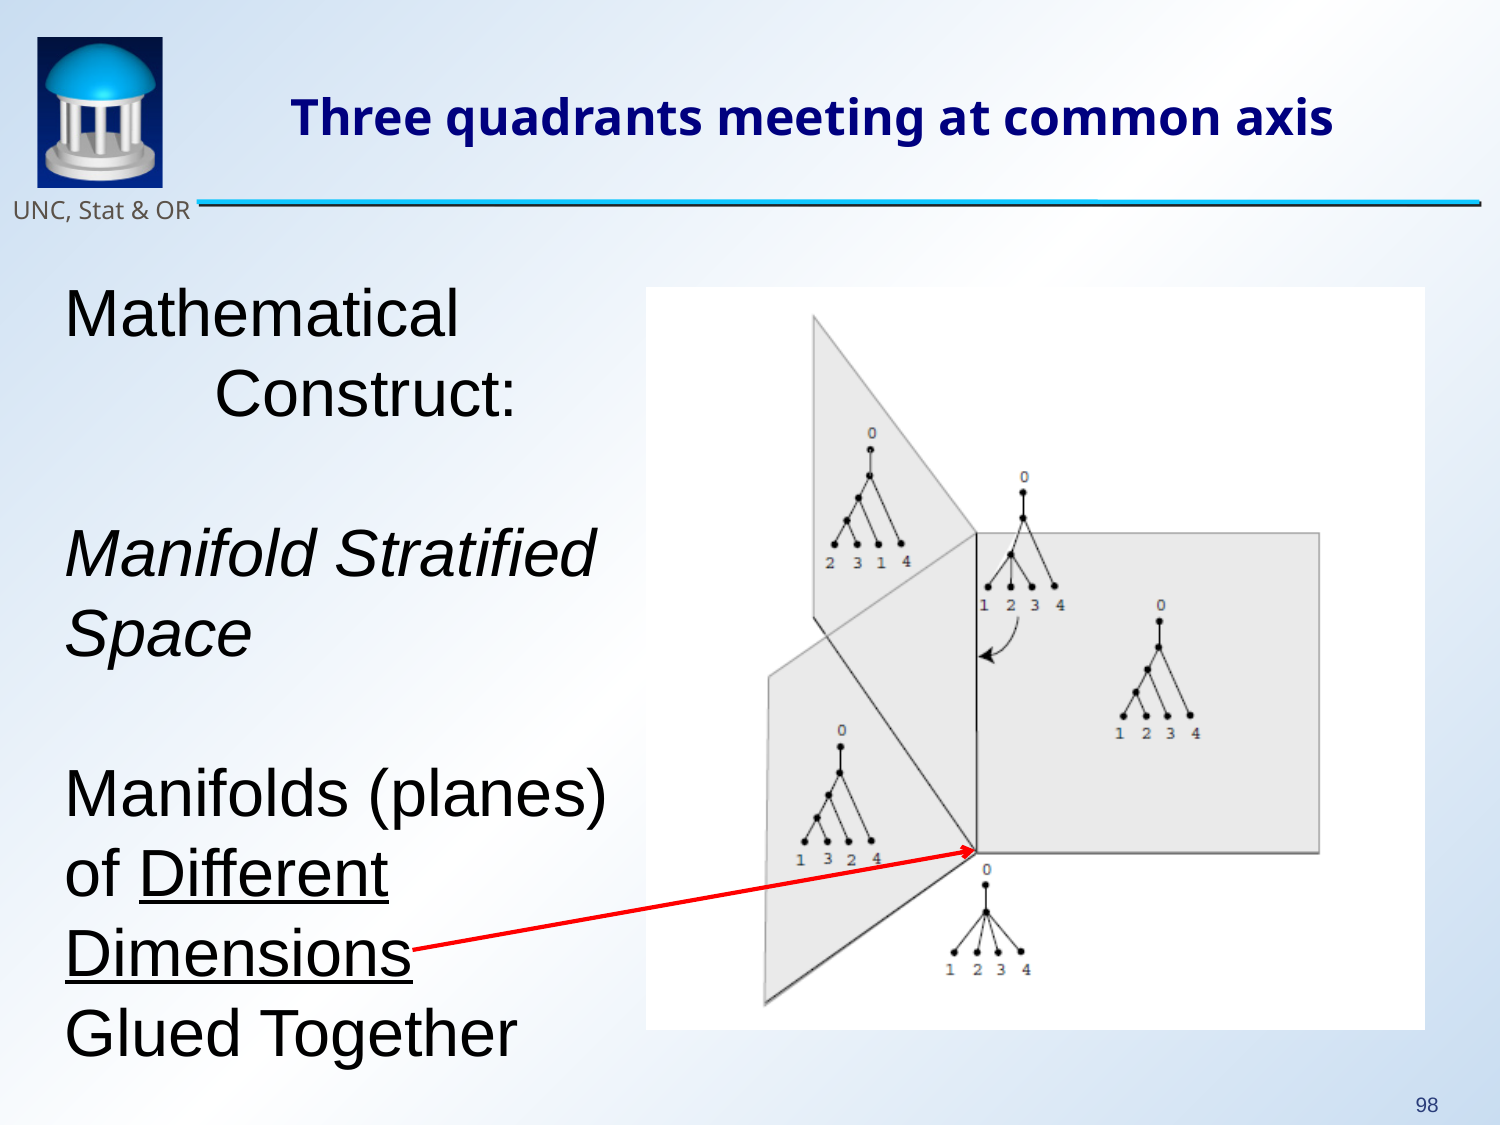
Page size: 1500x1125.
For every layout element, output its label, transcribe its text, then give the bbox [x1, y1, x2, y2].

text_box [412, 849, 976, 951]
text_box Mathematical Construct: Manifold Stratified Space Manifolds (planes) of Different Dimensions Glued Together [50, 262, 675, 1077]
title Three quadrants meeting at common axis [274, 74, 1448, 156]
picture [646, 287, 1426, 1030]
